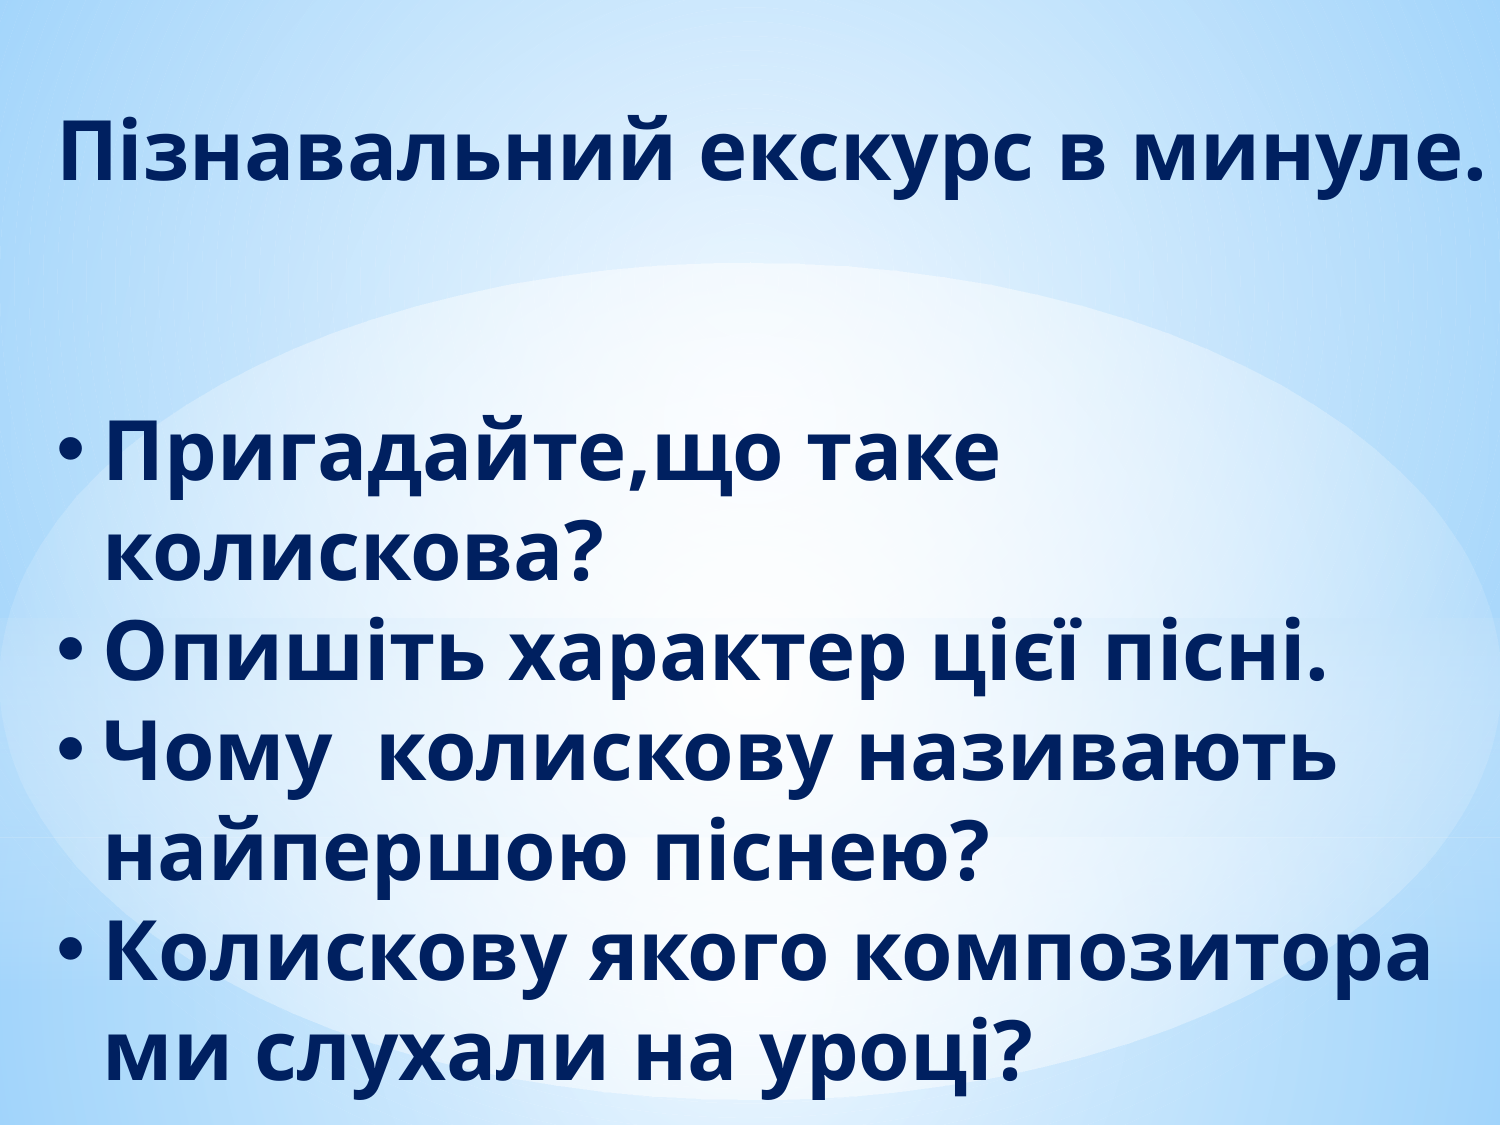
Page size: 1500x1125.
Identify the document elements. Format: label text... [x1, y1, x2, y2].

text_box Пізнавальний екскурс в минуле. Пригадайте,що таке колискова? Опишіть характер цієї пісні. Чому колискову називають найпершою піснею? Колискову якого композитора ми слухали на уроці? [41, 90, 1500, 1125]
